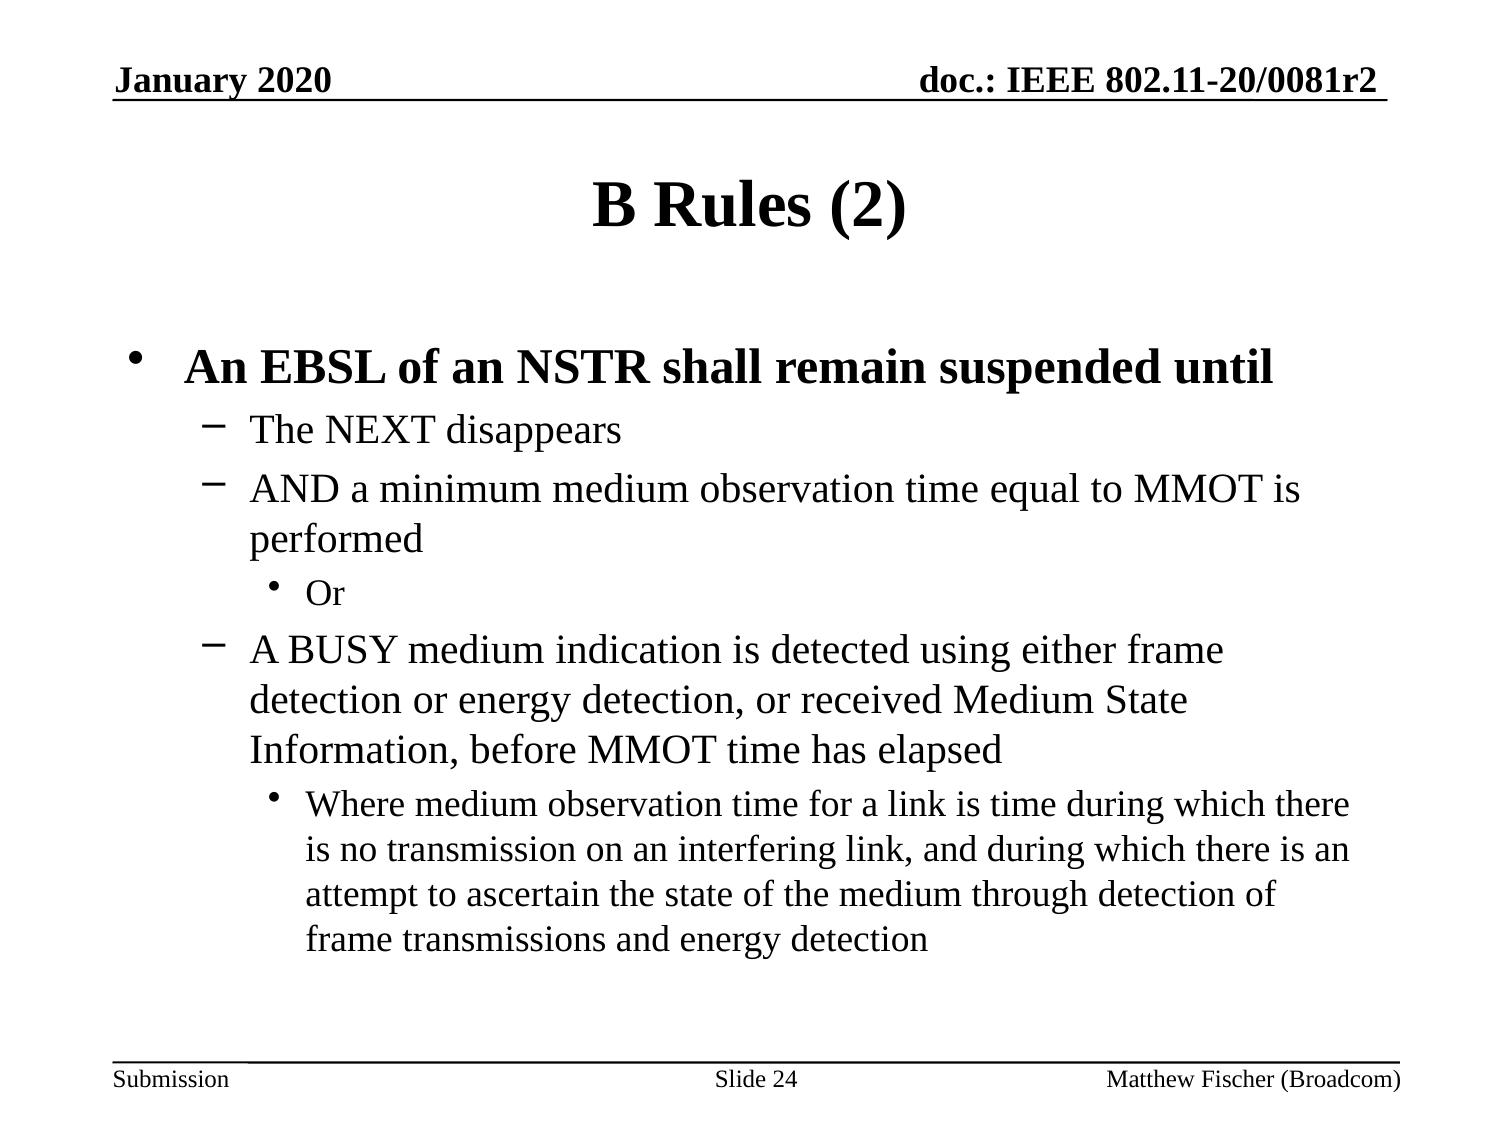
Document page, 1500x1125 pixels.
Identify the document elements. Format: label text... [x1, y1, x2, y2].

list An EBSL of an NSTR shall remain suspended until The NEXT disappears AND a minimum medium observation time equal to MMOT is performed Or A BUSY medium indication is detected using either frame detection or energy detection, or received Medium State Information, before MMOT time has elapsed Where medium observation time for a link is time during which there is no transmission on an interfering link, and during which there is an attempt to ascertain the state of the medium through detection of frame transmissions and energy detection [112, 326, 1388, 1002]
slide_number Slide 24 [712, 1061, 800, 1093]
footer Matthew Fischer (Broadcom) [1102, 1061, 1402, 1093]
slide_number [114, 54, 335, 101]
title B Rules (2) [112, 112, 1388, 288]
